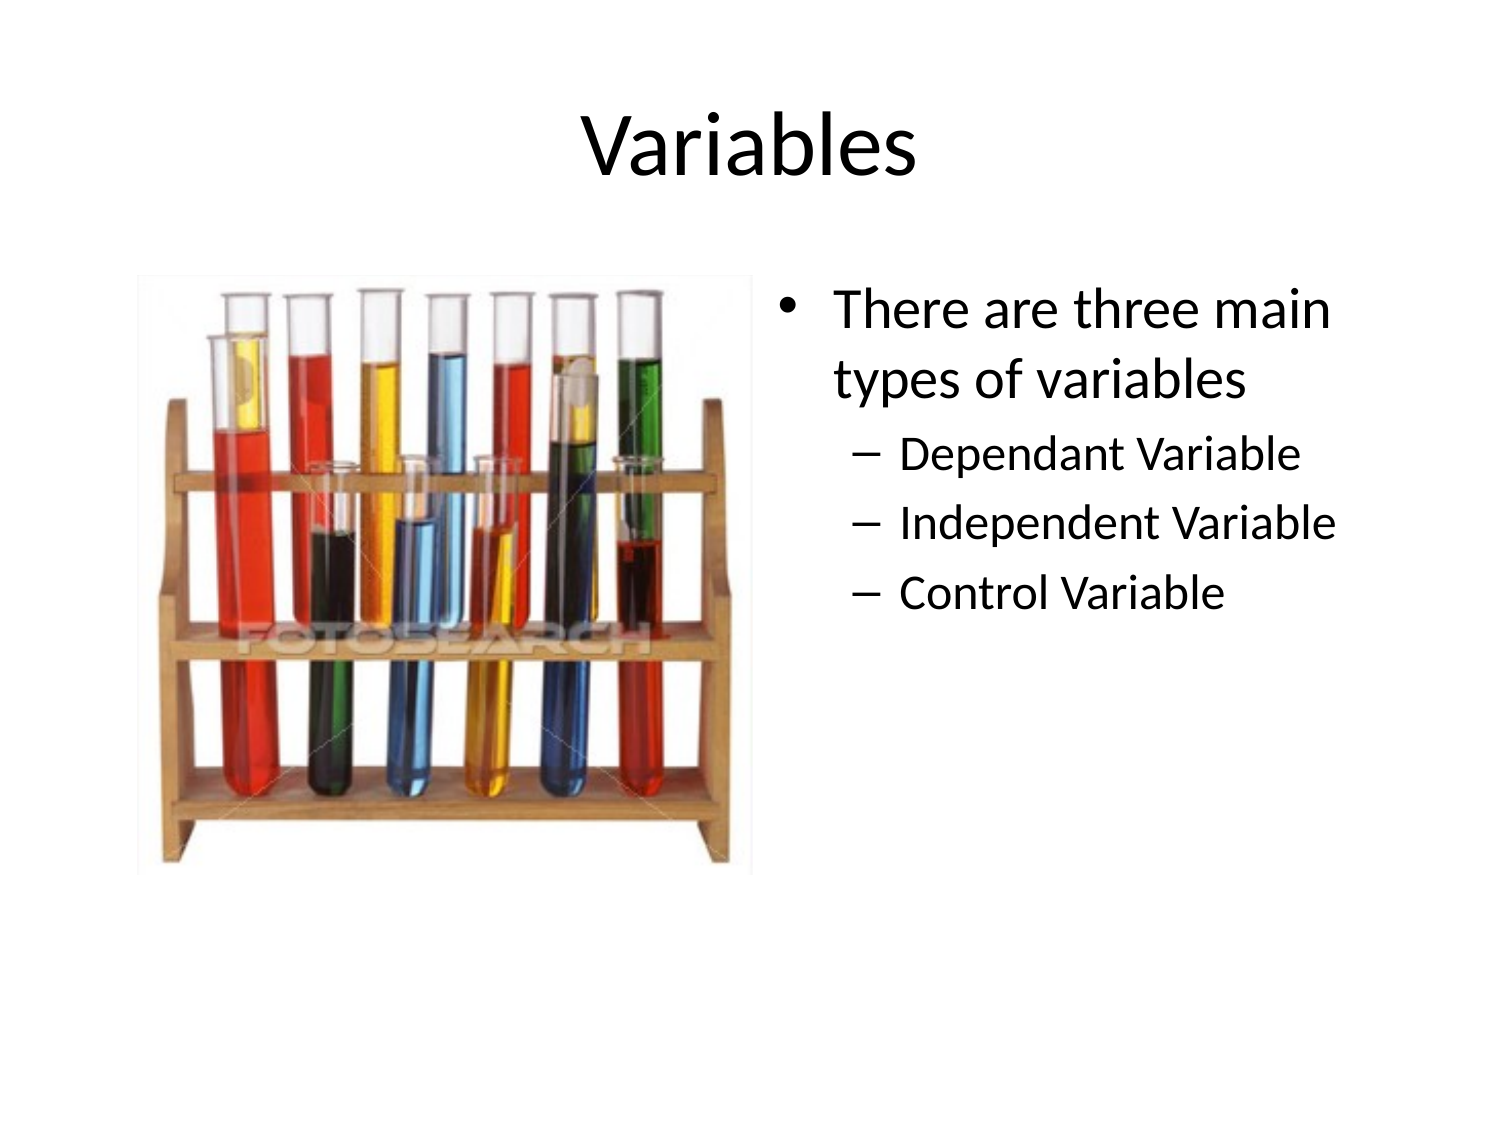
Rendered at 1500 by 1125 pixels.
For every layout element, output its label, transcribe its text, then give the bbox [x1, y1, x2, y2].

picture [137, 274, 753, 876]
title Variables [75, 45, 1425, 233]
list There are three main types of variables Dependant Variable Independent Variable Control Variable [762, 262, 1425, 1005]
